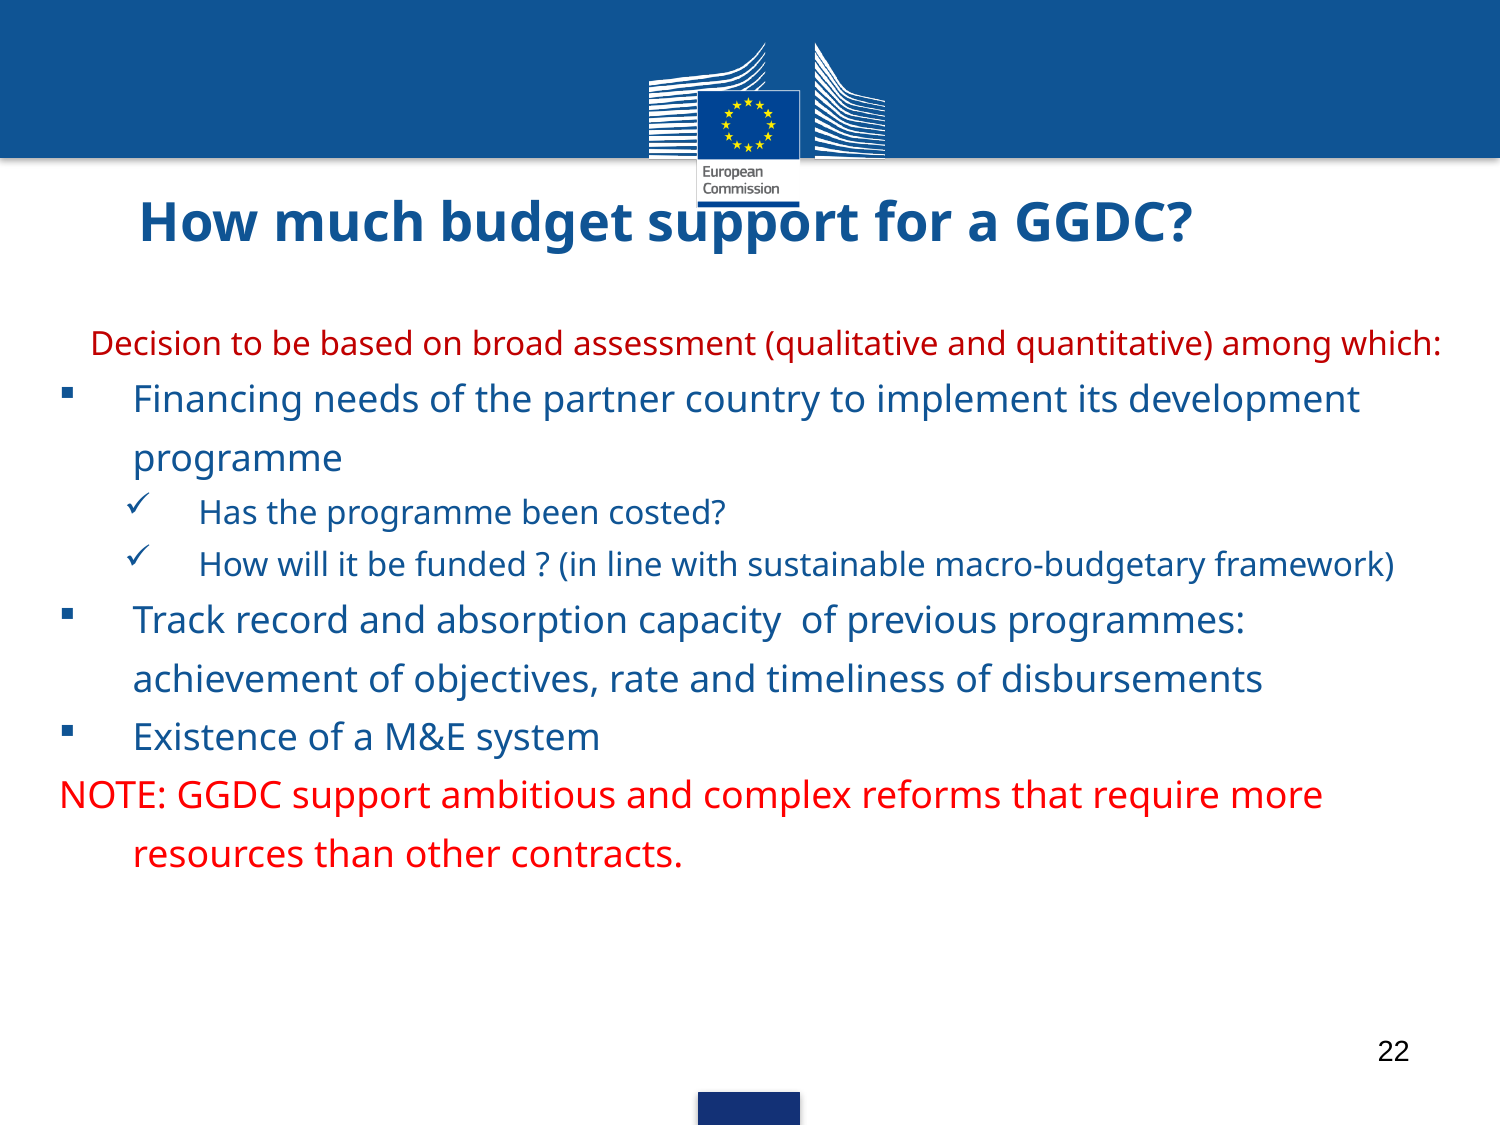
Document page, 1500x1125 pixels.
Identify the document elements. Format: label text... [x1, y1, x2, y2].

slide_number 22 [1074, 1024, 1426, 1103]
title How much budget support for a GGDC? [64, 184, 1416, 256]
list Decision to be based on broad assessment (qualitative and quantitative) among which: Financing needs of the partner country to implement its development programme Has the programme been costed? How will it be funded ? (in line with sustainable macro-budgetary framework) Track record and absorption capacity of previous programmes: achievement of objectives, rate and timeliness of disbursements Existence of a M&E system NOTE: GGDC support ambitious and complex reforms that require more resources than other contracts. [0, 302, 1465, 1095]
picture [649, 42, 885, 184]
